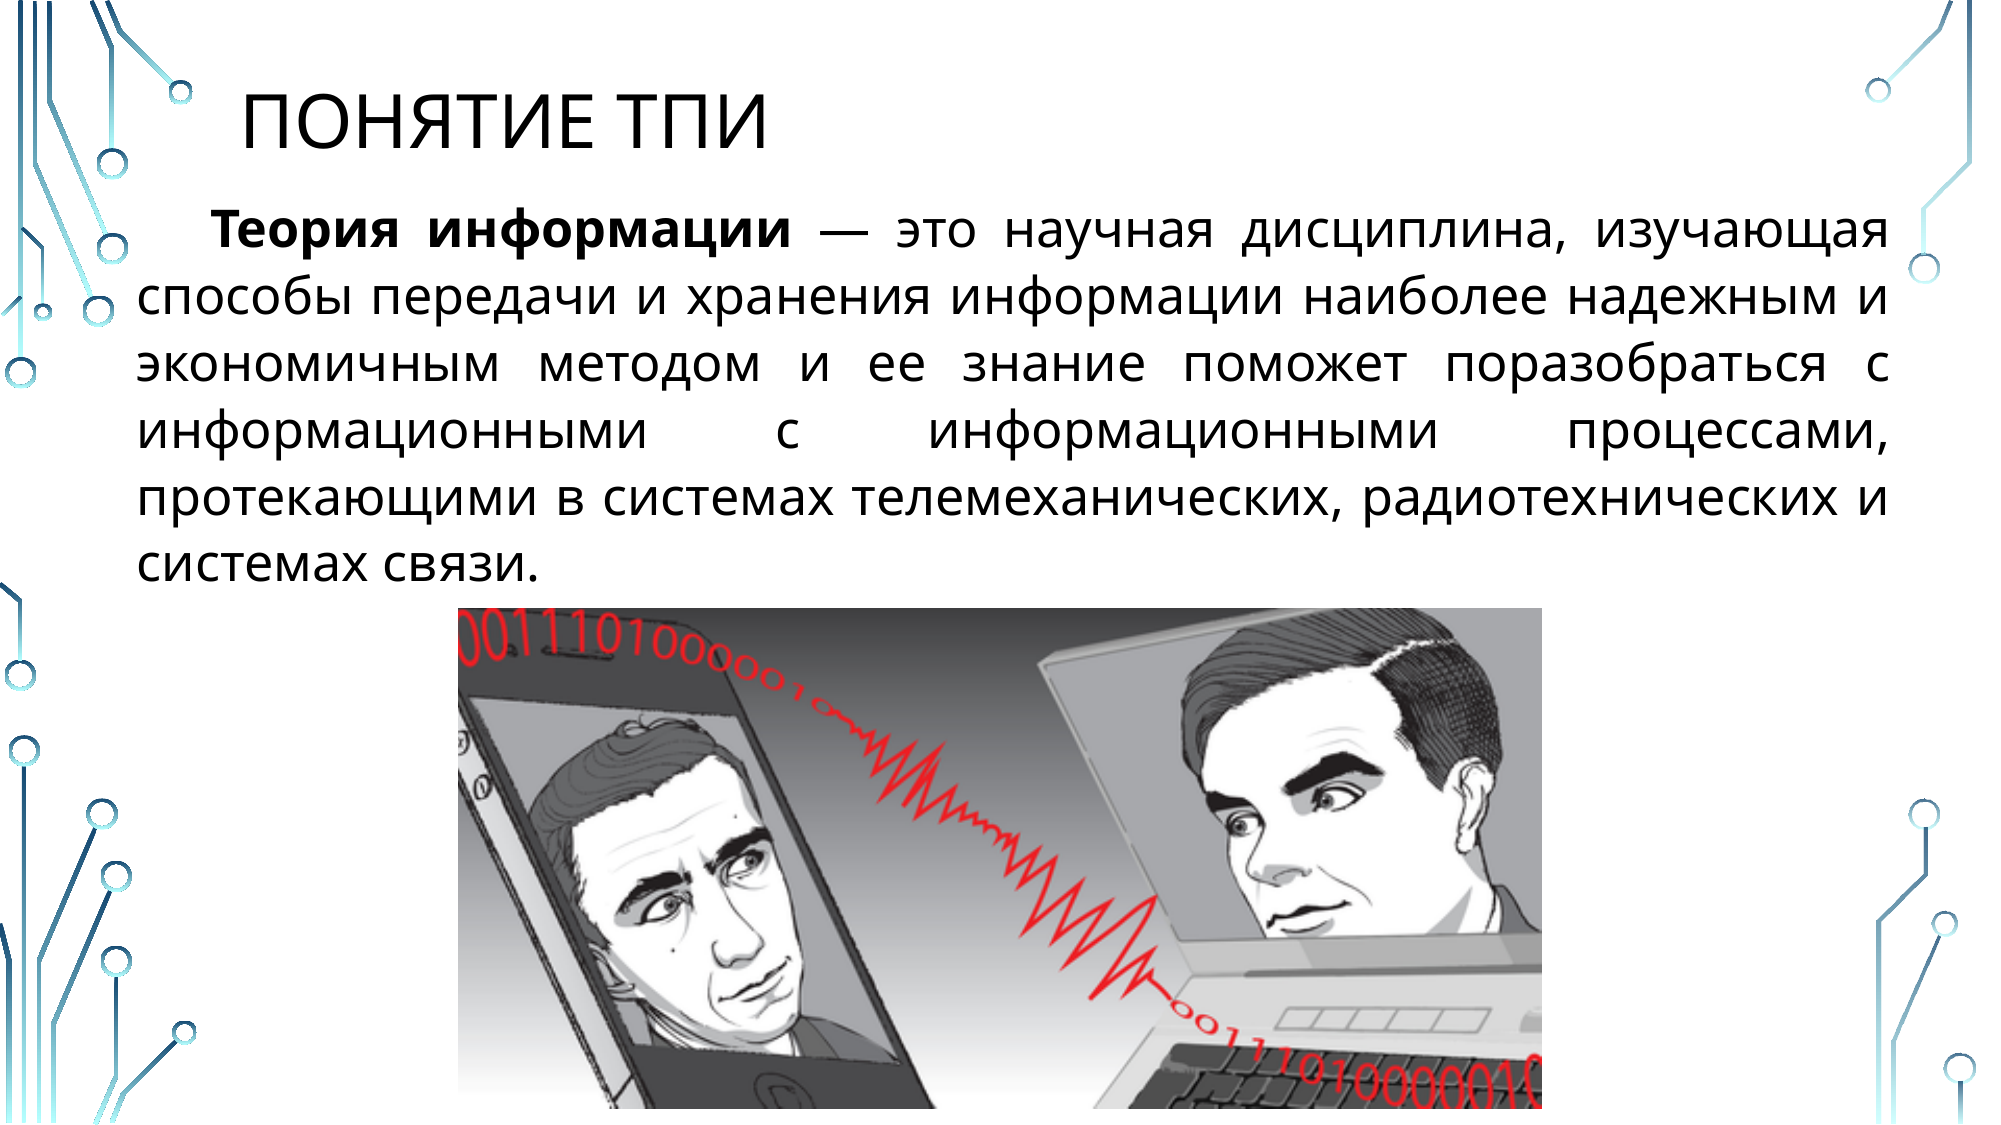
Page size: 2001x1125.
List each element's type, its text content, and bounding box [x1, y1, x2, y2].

picture [457, 608, 1543, 1110]
title ПОНЯТИЕ ТПИ [224, 3, 1850, 183]
text_box Теория информации — это научная дисциплина, изучающая способы передачи и хранения информации наиболее надежным и экономичным методом и ее знание поможет поразобраться с информационными с информационными процессами, протекающими в системах телемеханических, радиотехнических и системах связи. [121, 183, 1906, 600]
